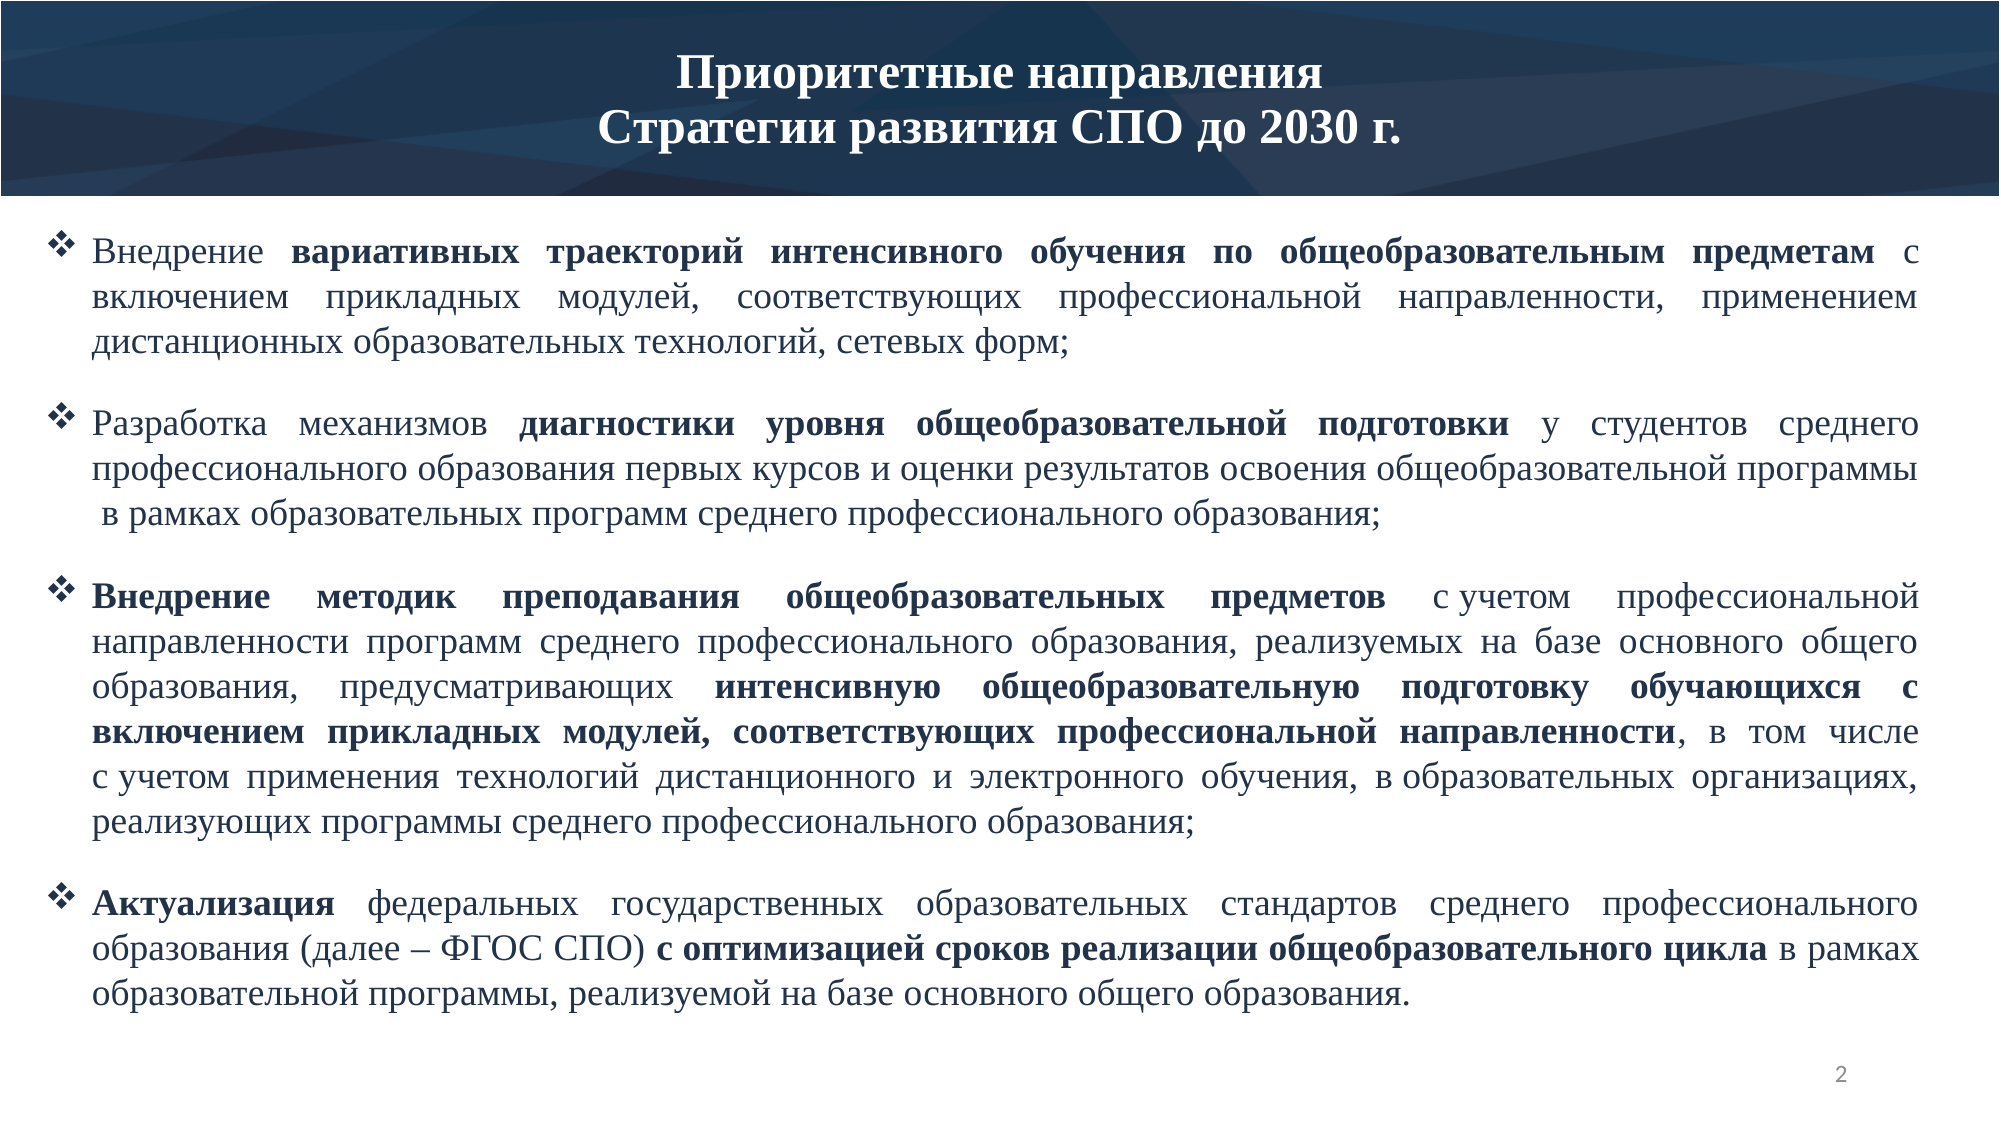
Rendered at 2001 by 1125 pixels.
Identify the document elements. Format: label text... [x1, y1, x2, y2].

picture [0, 0, 2000, 199]
slide_number 2 [1412, 1042, 1863, 1103]
text_box Внедрение вариативных траекторий интенсивного обучения по общеобразовательным предметам с включением прикладных модулей, соответствующих профессиональной направленности, применением дистанционных образовательных технологий, сетевых форм; Разработка механизмов диагностики уровня общеобразовательной подготовки у студентов среднего профессионального образования первых курсов и оценки результатов освоения общеобразовательной программы в рамках образовательных программ среднего профессионального образования; Внедрение методик преподавания общеобразовательных предметов с учетом профессиональной направленности программ среднего профессионального образования, реализуемых на базе основного общего образования, предусматривающих интенсивную общеобразовательную подготовку обучающихся с включением прикладных модулей, соответствующих профессиональной направленности, в том числе с учетом применения технологий дистанционного и электронного обучения, в образовательных организациях, реализующих программы среднего профессионального образования; Актуализация федеральных государственных образовательных стандартов среднего профессионального образования (далее – ФГОС СПО) с оптимизацией сроков реализации общеобразовательного цикла в рамках образовательной программы, реализуемой на базе основного общего образования. [30, 218, 1935, 1021]
